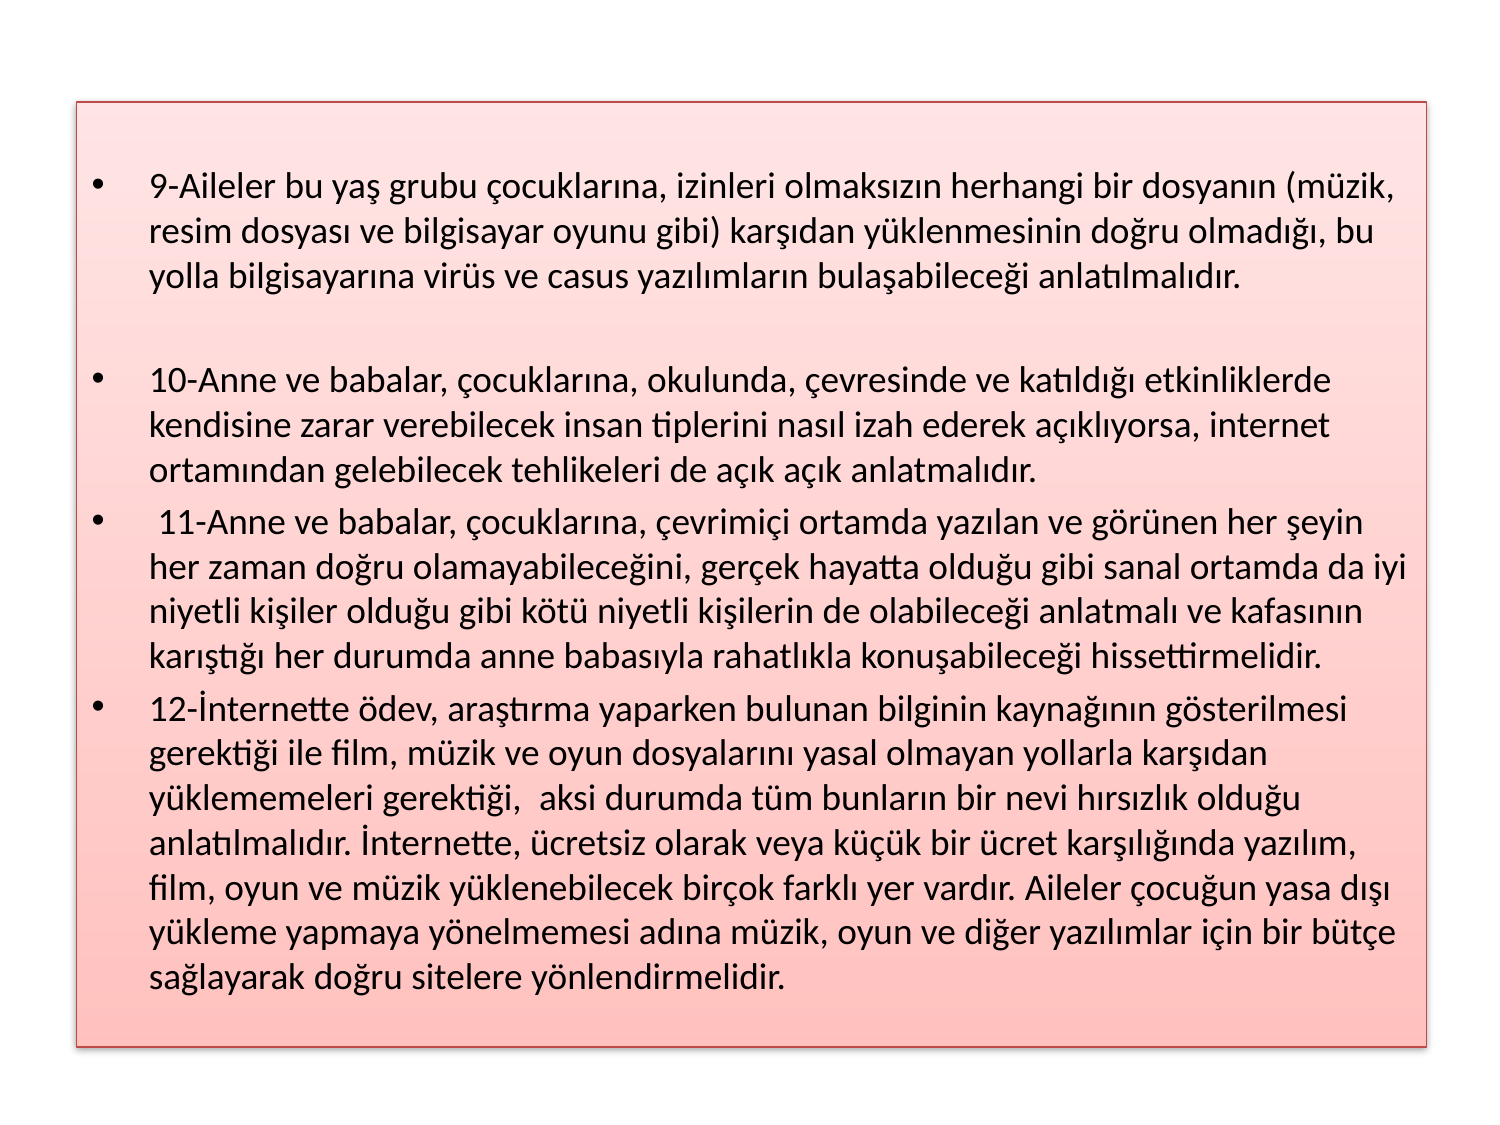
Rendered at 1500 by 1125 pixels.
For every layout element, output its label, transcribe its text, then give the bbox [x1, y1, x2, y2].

list 9-Aileler bu yaş grubu çocuklarına, izinleri olmaksızın herhangi bir dosyanın (müzik, resim dosyası ve bilgisayar oyunu gibi) karşıdan yüklenmesinin doğru olmadığı, bu yolla bilgisayarına virüs ve casus yazılımların bulaşabileceği anlatılmalıdır. 10-Anne ve babalar, çocuklarına, okulunda, çevresinde ve katıldığı etkinliklerde kendisine zarar verebilecek insan tiplerini nasıl izah ederek açıklıyorsa, internet ortamından gelebilecek tehlikeleri de açık açık anlatmalıdır. 11-Anne ve babalar, çocuklarına, çevrimiçi ortamda yazılan ve görünen her şeyin her zaman doğru olamayabileceğini, gerçek hayatta olduğu gibi sanal ortamda da iyi niyetli kişiler olduğu gibi kötü niyetli kişilerin de olabileceği anlatmalı ve kafasının karıştığı her durumda anne babasıyla rahatlıkla konuşabileceği hissettirmelidir. 12-İnternette ödev, araştırma yaparken bulunan bilginin kaynağının gösterilmesi gerektiği ile film, müzik ve oyun dosyalarını yasal olmayan yollarla karşıdan yüklememeleri gerektiği, aksi durumda tüm bunların bir nevi hırsızlık olduğu anlatılmalıdır. İnternette, ücretsiz olarak veya küçük bir ücret karşılığında yazılım, film, oyun ve müzik yüklenebilecek birçok farklı yer vardır. Aileler çocuğun yasa dışı yükleme yapmaya yönelmemesi adına müzik, oyun ve diğer yazılımlar için bir bütçe sağlayarak doğru sitelere yönlendirmelidir. [76, 101, 1427, 1048]
